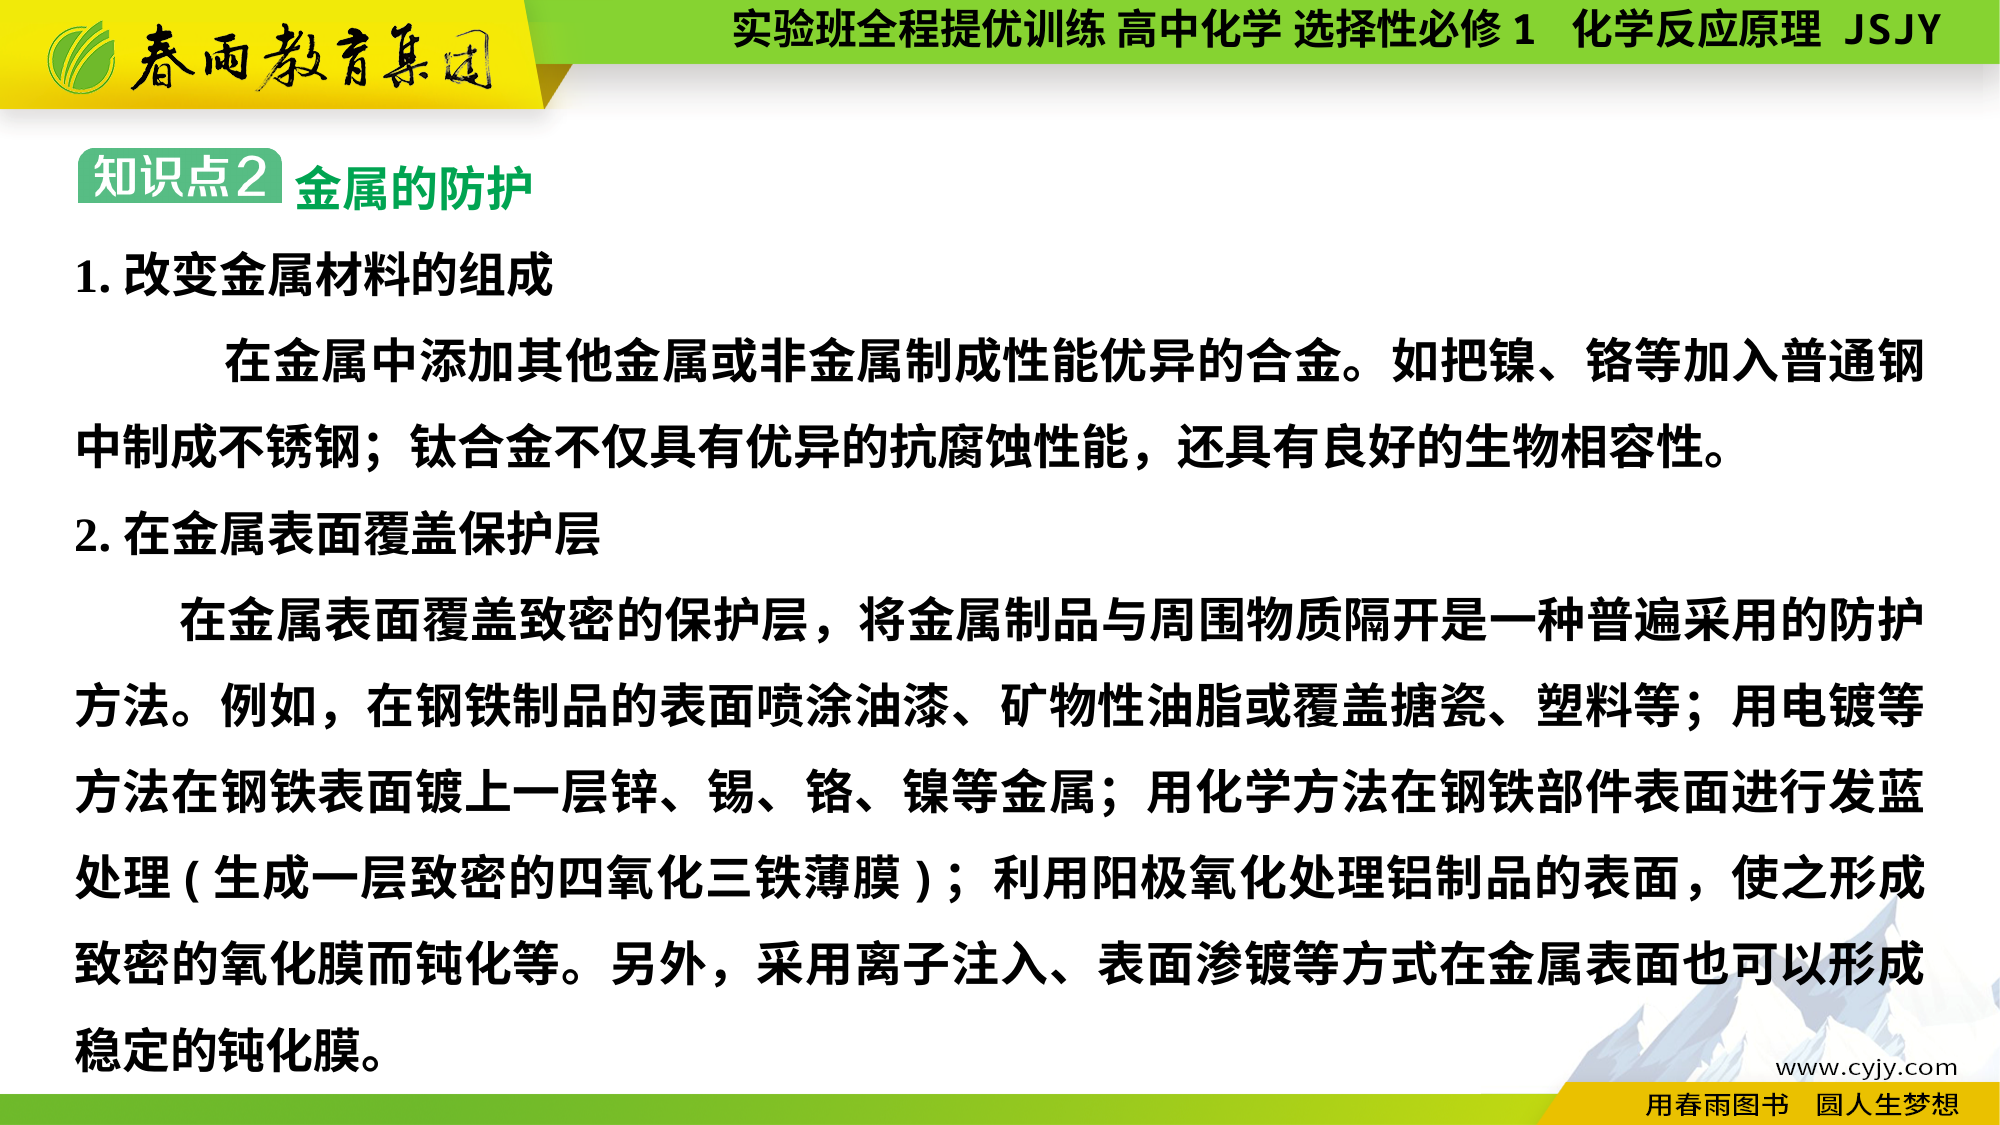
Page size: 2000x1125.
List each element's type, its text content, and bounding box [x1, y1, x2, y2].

list 金属的防护 1.改变金属材料的组成 在金属中添加其他金属或非金属制成性能优异的合金。如把镍、铬等加入普通钢中制成不锈钢；钛合金不仅具有优异的抗腐蚀性能，还具有良好的生物相容性。 2.在金属表面覆盖保护层 在金属表面覆盖致密的保护层，将金属制品与周围物质隔开是一种普遍采用的防护方法。例如，在钢铁制品的表面喷涂油漆、矿物性油脂或覆盖搪瓷、塑料等；用电镀等方法在钢铁表面镀上一层锌、锡、铬、镍等金属；用化学方法在钢铁部件表面进行发蓝处理(生成一层致密的四氧化三铁薄膜)；利用阳极氧化处理铝制品的表面，使之形成致密的氧化膜而钝化等。另外，采用离子注入、表面渗镀等方式在金属表面也可以形成稳定的钝化膜。 [59, 122, 1944, 1096]
picture [0, 0, 2000, 1125]
